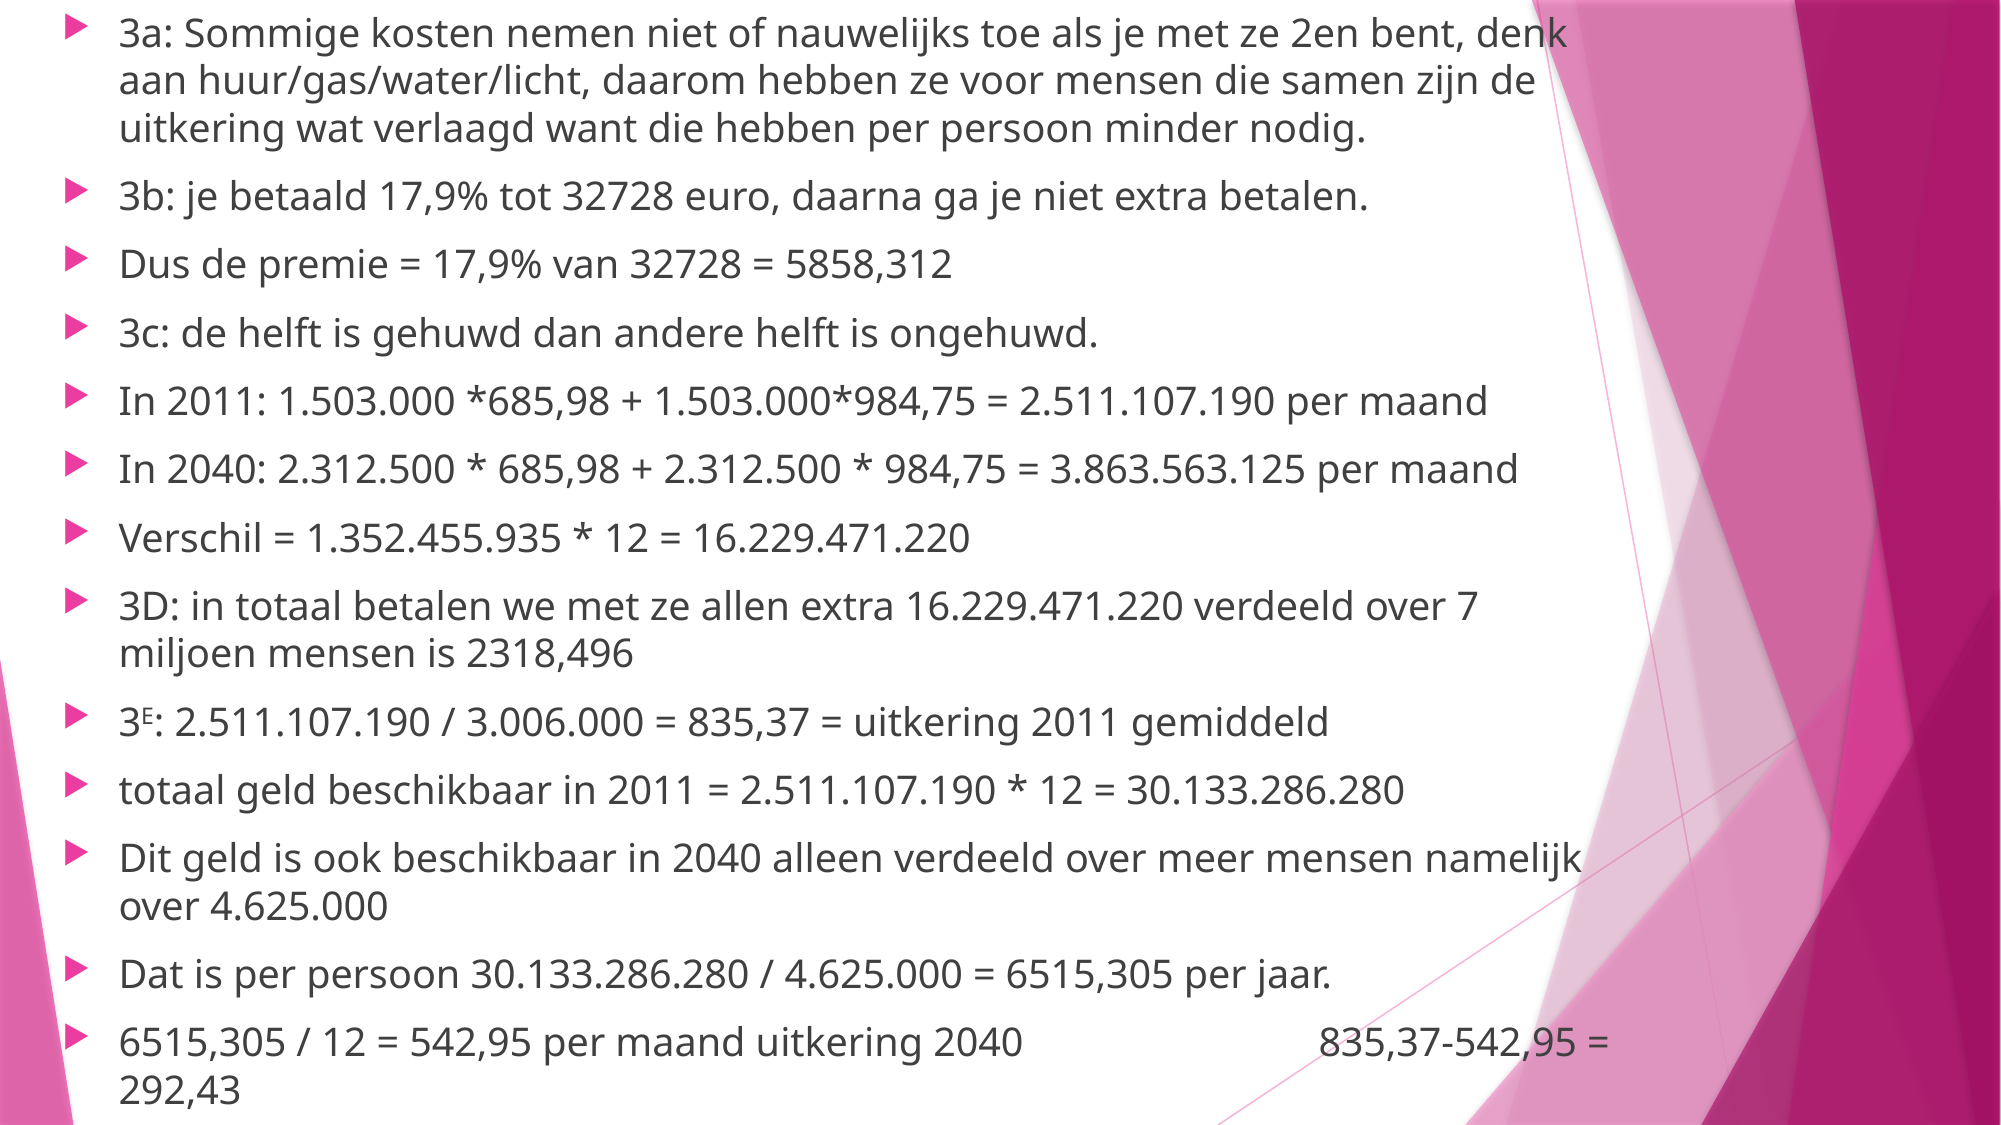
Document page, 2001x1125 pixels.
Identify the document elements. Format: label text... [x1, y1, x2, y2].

list 3a: Sommige kosten nemen niet of nauwelijks toe als je met ze 2en bent, denk aan huur/gas/water/licht, daarom hebben ze voor mensen die samen zijn de uitkering wat verlaagd want die hebben per persoon minder nodig. 3b: je betaald 17,9% tot 32728 euro, daarna ga je niet extra betalen. Dus de premie = 17,9% van 32728 = 5858,312 3c: de helft is gehuwd dan andere helft is ongehuwd. In 2011: 1.503.000 *685,98 + 1.503.000*984,75 = 2.511.107.190 per maand In 2040: 2.312.500 * 685,98 + 2.312.500 * 984,75 = 3.863.563.125 per maand Verschil = 1.352.455.935 * 12 = 16.229.471.220 3D: in totaal betalen we met ze allen extra 16.229.471.220 verdeeld over 7 miljoen mensen is 2318,496 3E: 2.511.107.190 / 3.006.000 = 835,37 = uitkering 2011 gemiddeld totaal geld beschikbaar in 2011 = 2.511.107.190 * 12 = 30.133.286.280 Dit geld is ook beschikbaar in 2040 alleen verdeeld over meer mensen namelijk over 4.625.000 Dat is per persoon 30.133.286.280 / 4.625.000 = 6515,305 per jaar. 6515,305 / 12 = 542,95 per maand uitkering 2040 835,37-542,95 = 292,43 [47, 0, 1627, 992]
